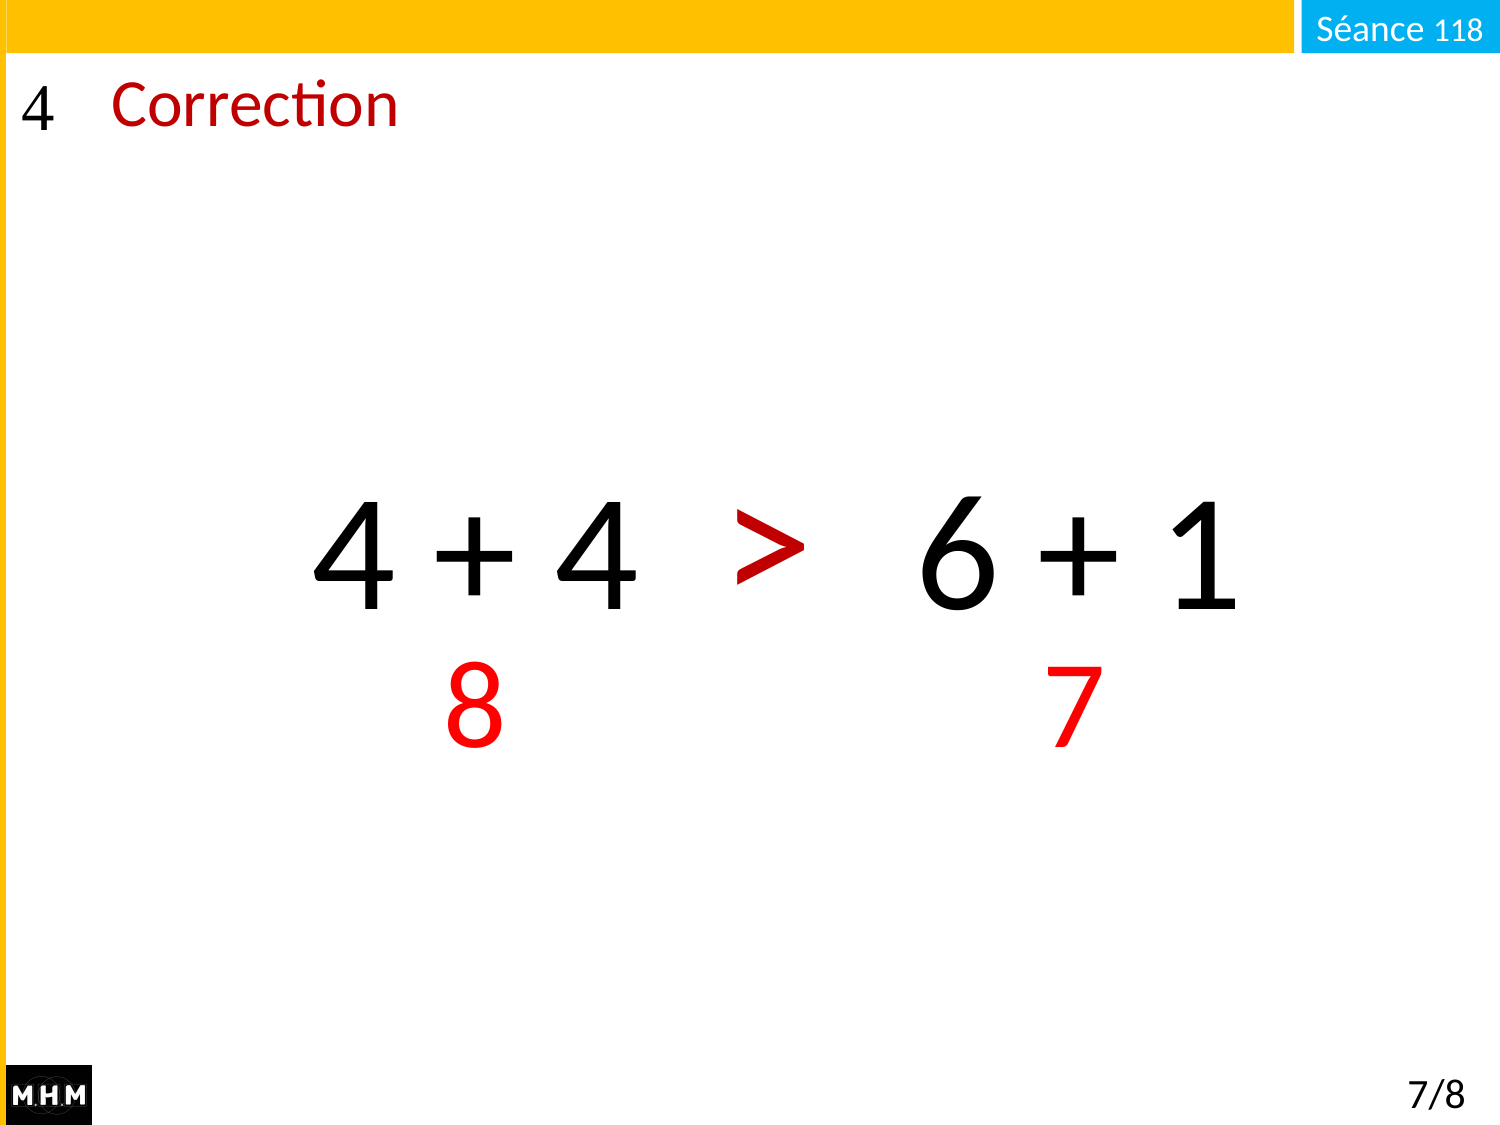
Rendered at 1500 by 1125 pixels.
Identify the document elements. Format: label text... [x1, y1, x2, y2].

text_box > [661, 414, 874, 615]
list 7/8 [1373, 1064, 1500, 1125]
text_box 4 + 4 . . . 6 + 1 [196, 435, 661, 650]
text_box 4 + 4 . . . 6 + 1 [874, 435, 1360, 650]
text_box 8 7 [428, 615, 1329, 781]
title Correction [96, 60, 1391, 149]
picture [6, 1065, 92, 1125]
